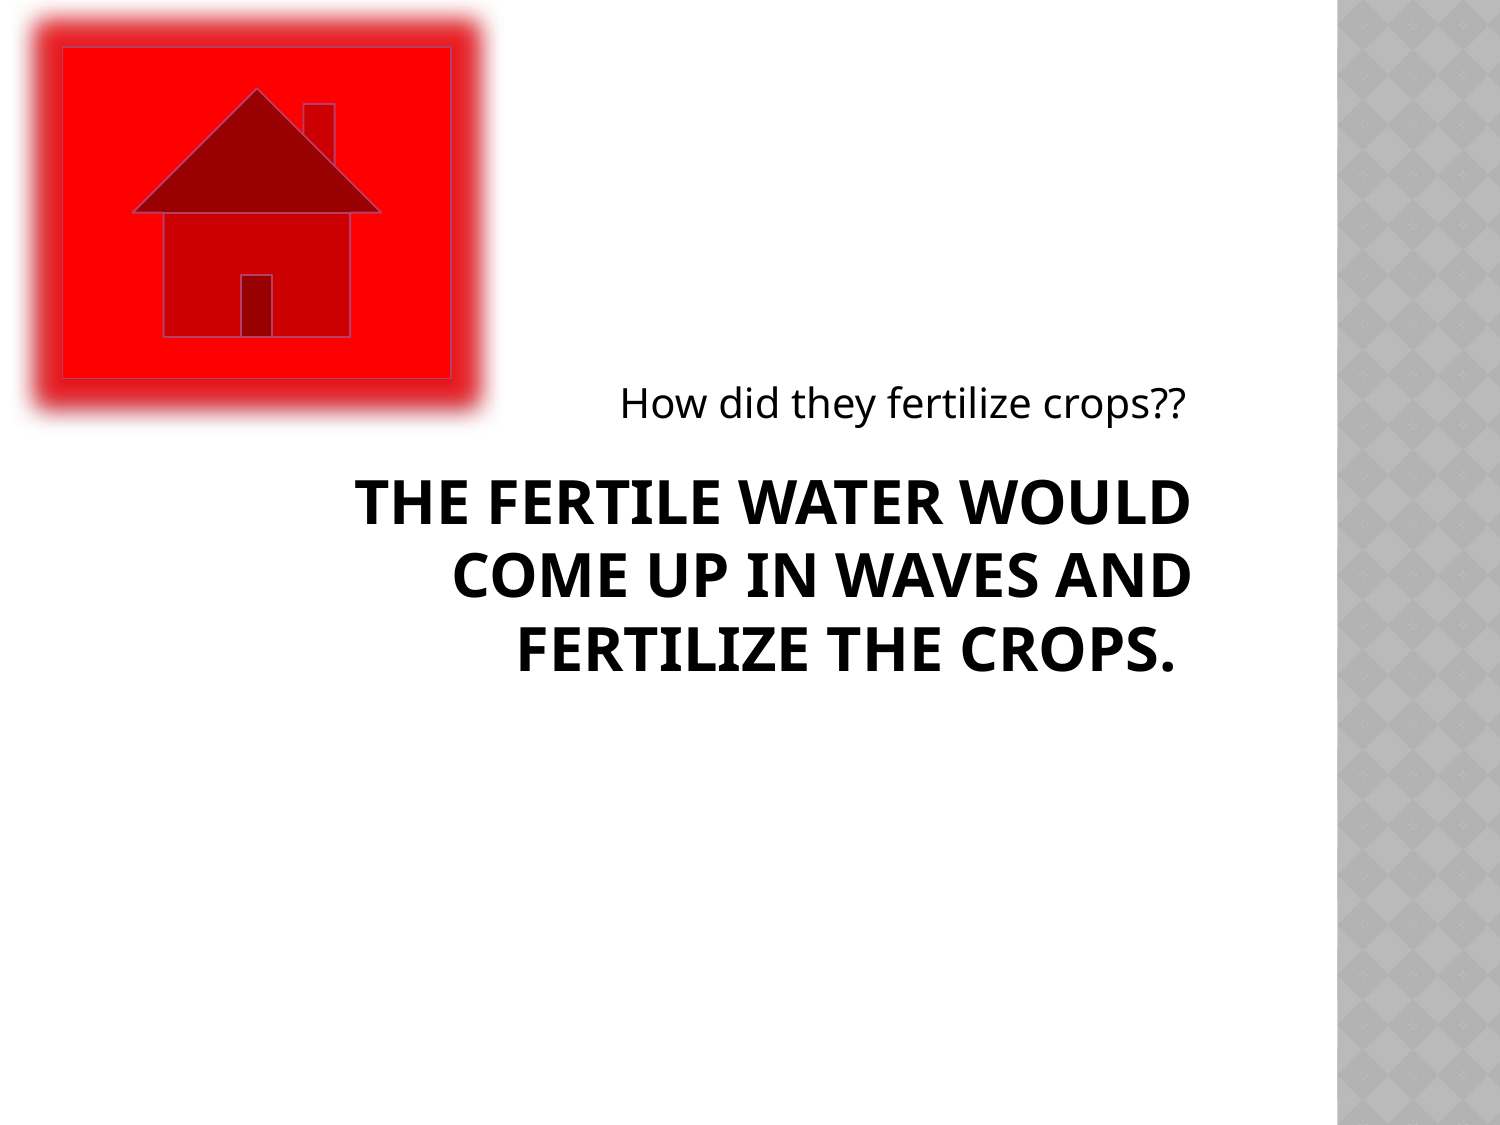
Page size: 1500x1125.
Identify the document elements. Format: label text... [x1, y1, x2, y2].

text_box [62, 46, 452, 379]
list How did they fertilize crops?? [174, 312, 1202, 435]
title The fertile water would come up in waves and fertilize the crops. [174, 462, 1202, 687]
